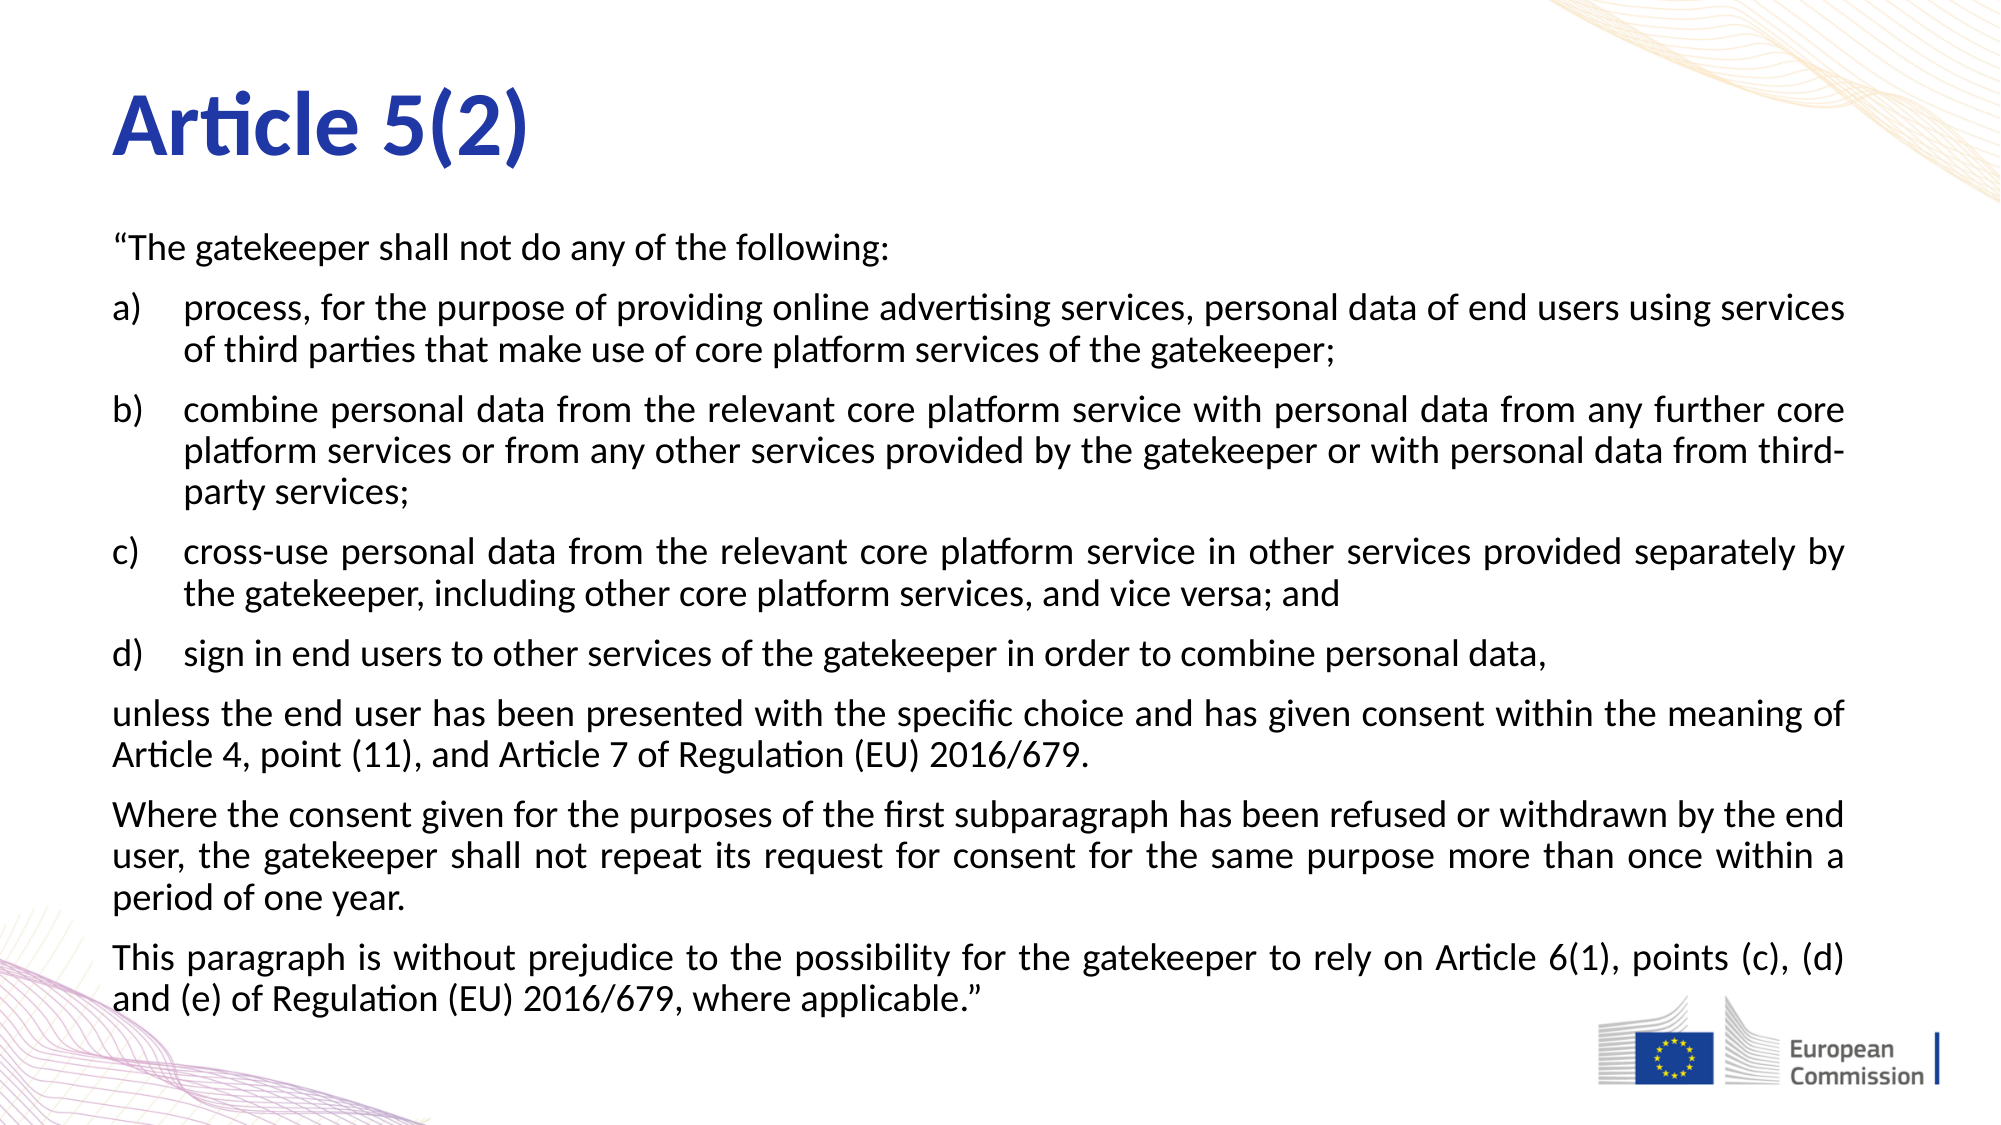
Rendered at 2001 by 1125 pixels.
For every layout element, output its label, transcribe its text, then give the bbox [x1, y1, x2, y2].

picture [0, 0, 2001, 1125]
text_box “The gatekeeper shall not do any of the following: process, for the purpose of providing online advertising services, personal data of end users using services of third parties that make use of core platform services of the gatekeeper; combine personal data from the relevant core platform service with personal data from any further core platform services or from any other services provided by the gatekeeper or with personal data from third-party services; cross-use personal data from the relevant core platform service in other services provided separately by the gatekeeper, including other core platform services, and vice versa; and sign in end users to other services of the gatekeeper in order to combine personal data, unless the end user has been presented with the specific choice and has given consent within the meaning of Article 4, point (11), and Article 7 of Regulation (EU) 2016/679. Where the consent given for the purposes of the first subparagraph has been refused or withdrawn by the end user, the gatekeeper shall not repeat its request for consent for the same purpose more than once within a period of one year. This paragraph is without prejudice to the possibility for the gatekeeper to rely on Article 6(1), points (c), (d) and (e) of Regulation (EU) 2016/679, where applicable.” [97, 220, 1862, 1032]
text_box Article 5(2) [97, 17, 1823, 220]
